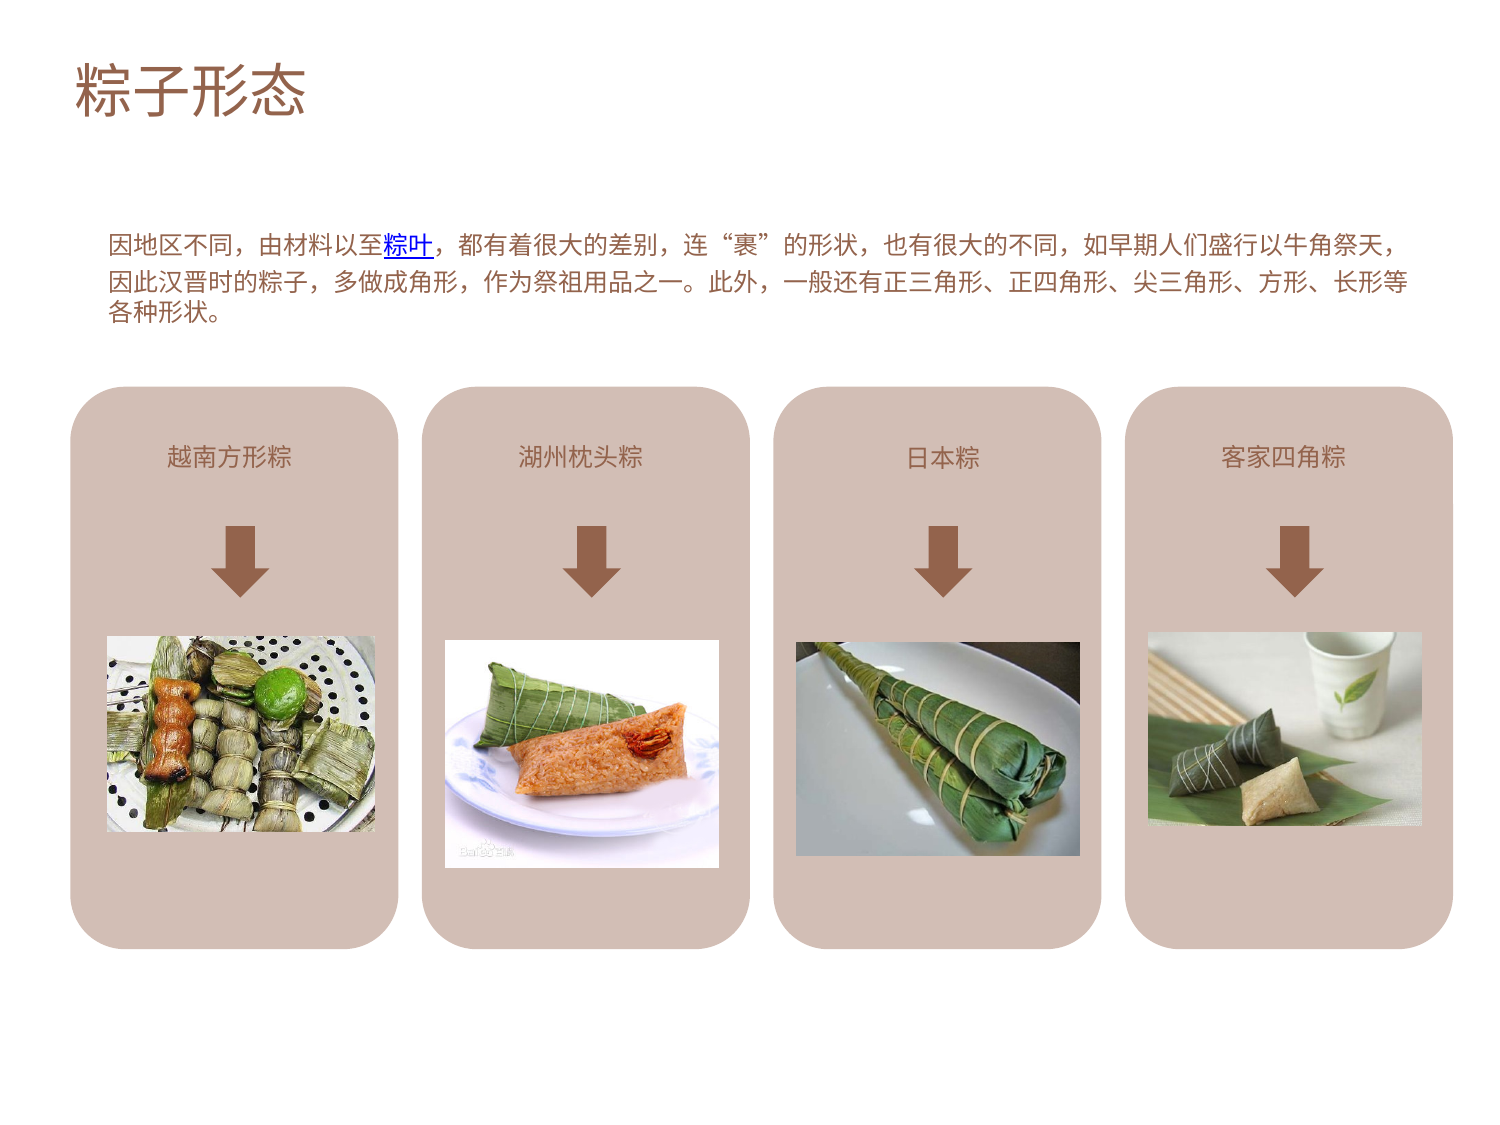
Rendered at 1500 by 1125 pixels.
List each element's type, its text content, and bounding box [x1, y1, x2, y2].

text_box [68, 384, 401, 952]
text_box 日本粽 [890, 435, 1055, 480]
text_box 因地区不同，由材料以至粽叶，都有着很大的差别，连“裹”的形状，也有很大的不同，如早期人们盛行以牛角祭天，因此汉晋时的粽子，多做成角形，作为祭祖用品之一。此外，一般还有正三角形、正四角形、尖三角形、方形、长形等各种形状。 [93, 222, 1442, 334]
picture [107, 636, 376, 833]
text_box [1263, 524, 1327, 600]
text_box 越南方形粽 [152, 433, 317, 479]
text_box [419, 384, 753, 952]
text_box 湖州枕头粽 [503, 433, 668, 479]
text_box [912, 524, 975, 600]
text_box [1122, 384, 1456, 952]
text_box 粽子形态 [60, 46, 323, 132]
picture [1148, 632, 1422, 826]
text_box [771, 384, 1104, 952]
text_box 客家四角粽 [1206, 433, 1371, 479]
picture [445, 640, 719, 868]
text_box [208, 524, 272, 600]
picture [796, 642, 1080, 856]
text_box [560, 524, 623, 600]
